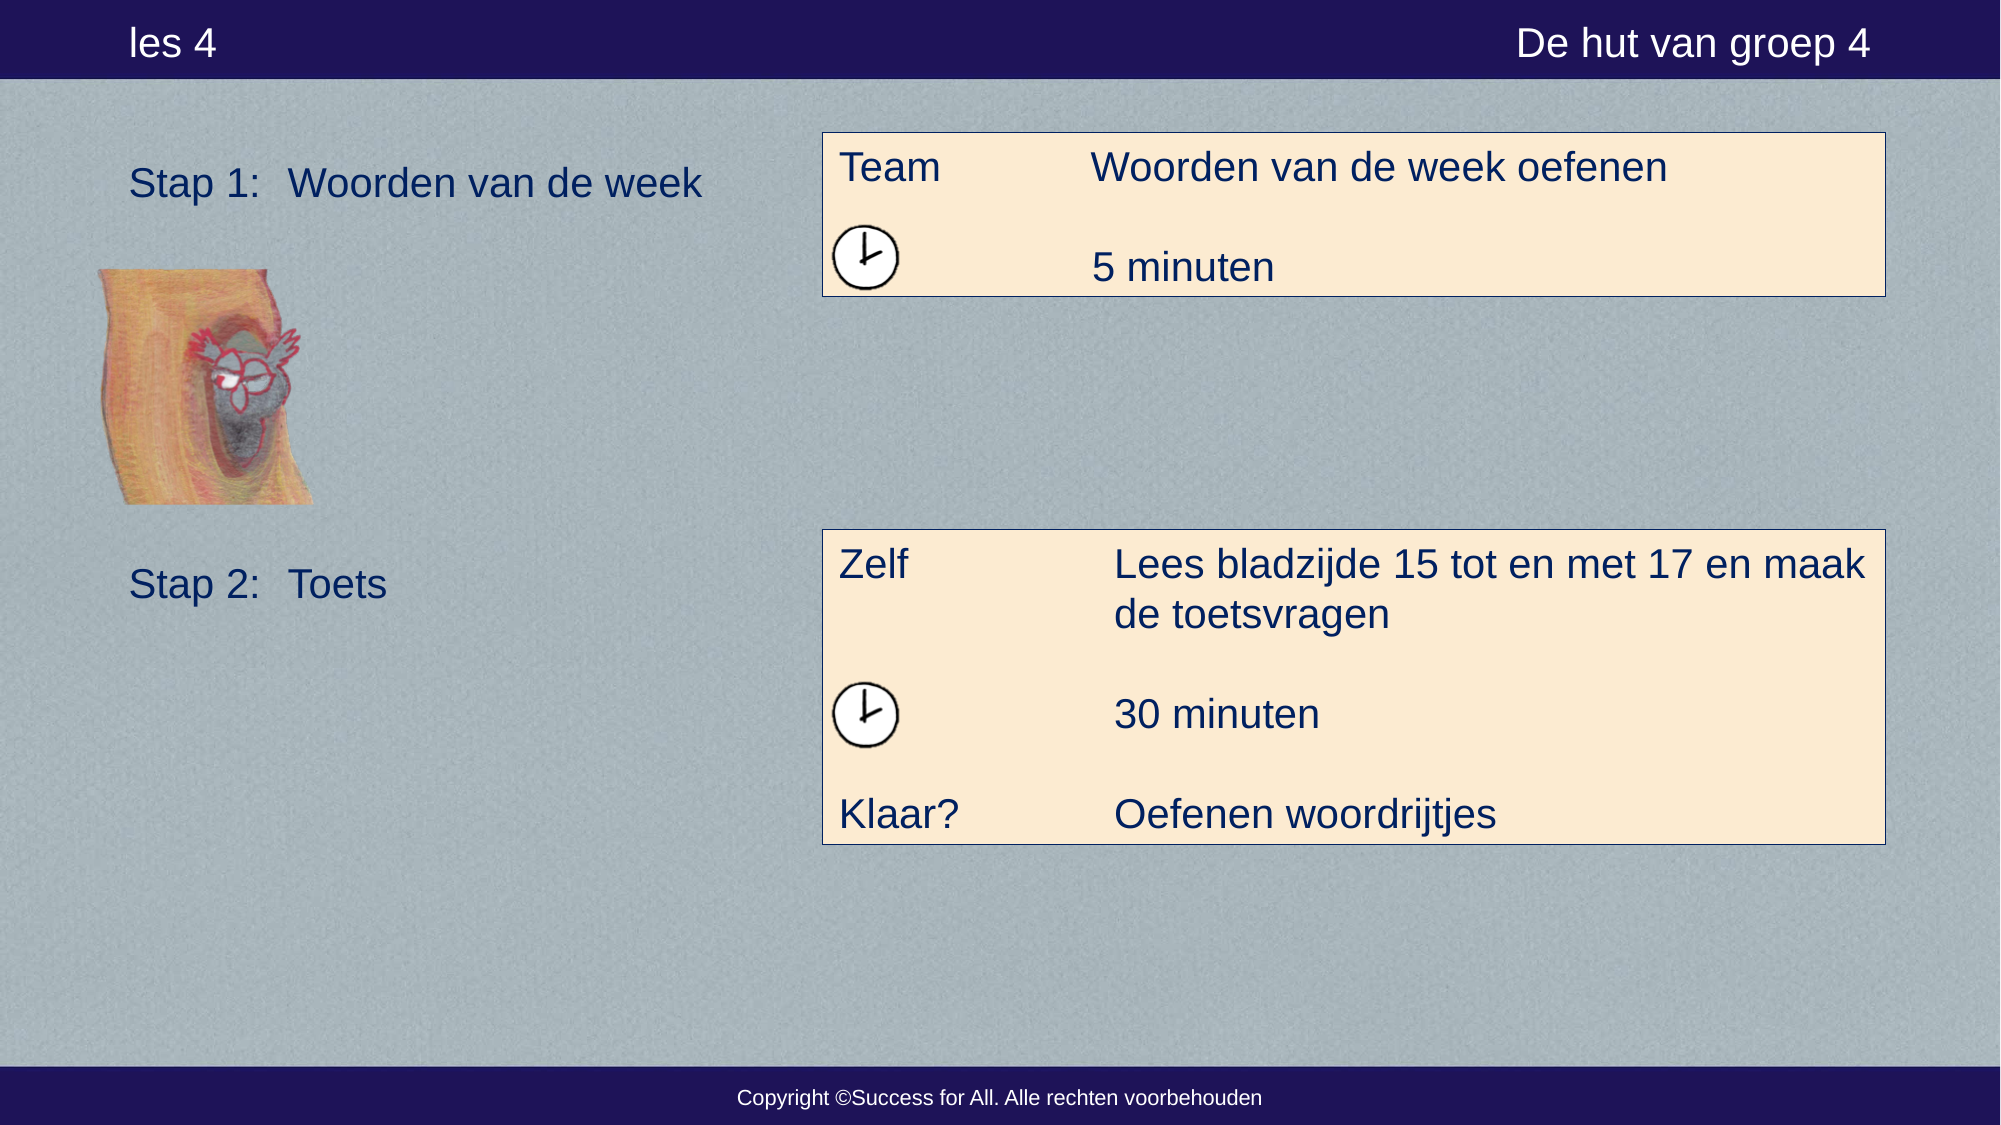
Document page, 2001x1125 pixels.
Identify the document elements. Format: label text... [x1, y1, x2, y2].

text_box les 4 [114, 8, 354, 73]
text_box Team Woorden van de week oefenen 5 minuten [822, 132, 1886, 297]
text_box De hut van groep 4 [999, 8, 1886, 73]
picture [0, 0, 2001, 1125]
text_box Copyright ©Success for All. Alle rechten voorbehouden [0, 1076, 2000, 1125]
text_box Stap 1: Woorden van de week Stap 2: Toets [114, 148, 907, 614]
text_box Zelf Lees bladzijde 15 tot en met 17 en maak de toetsvragen 30 minuten Klaar? Oefenen woordrijtjes [822, 529, 1886, 845]
